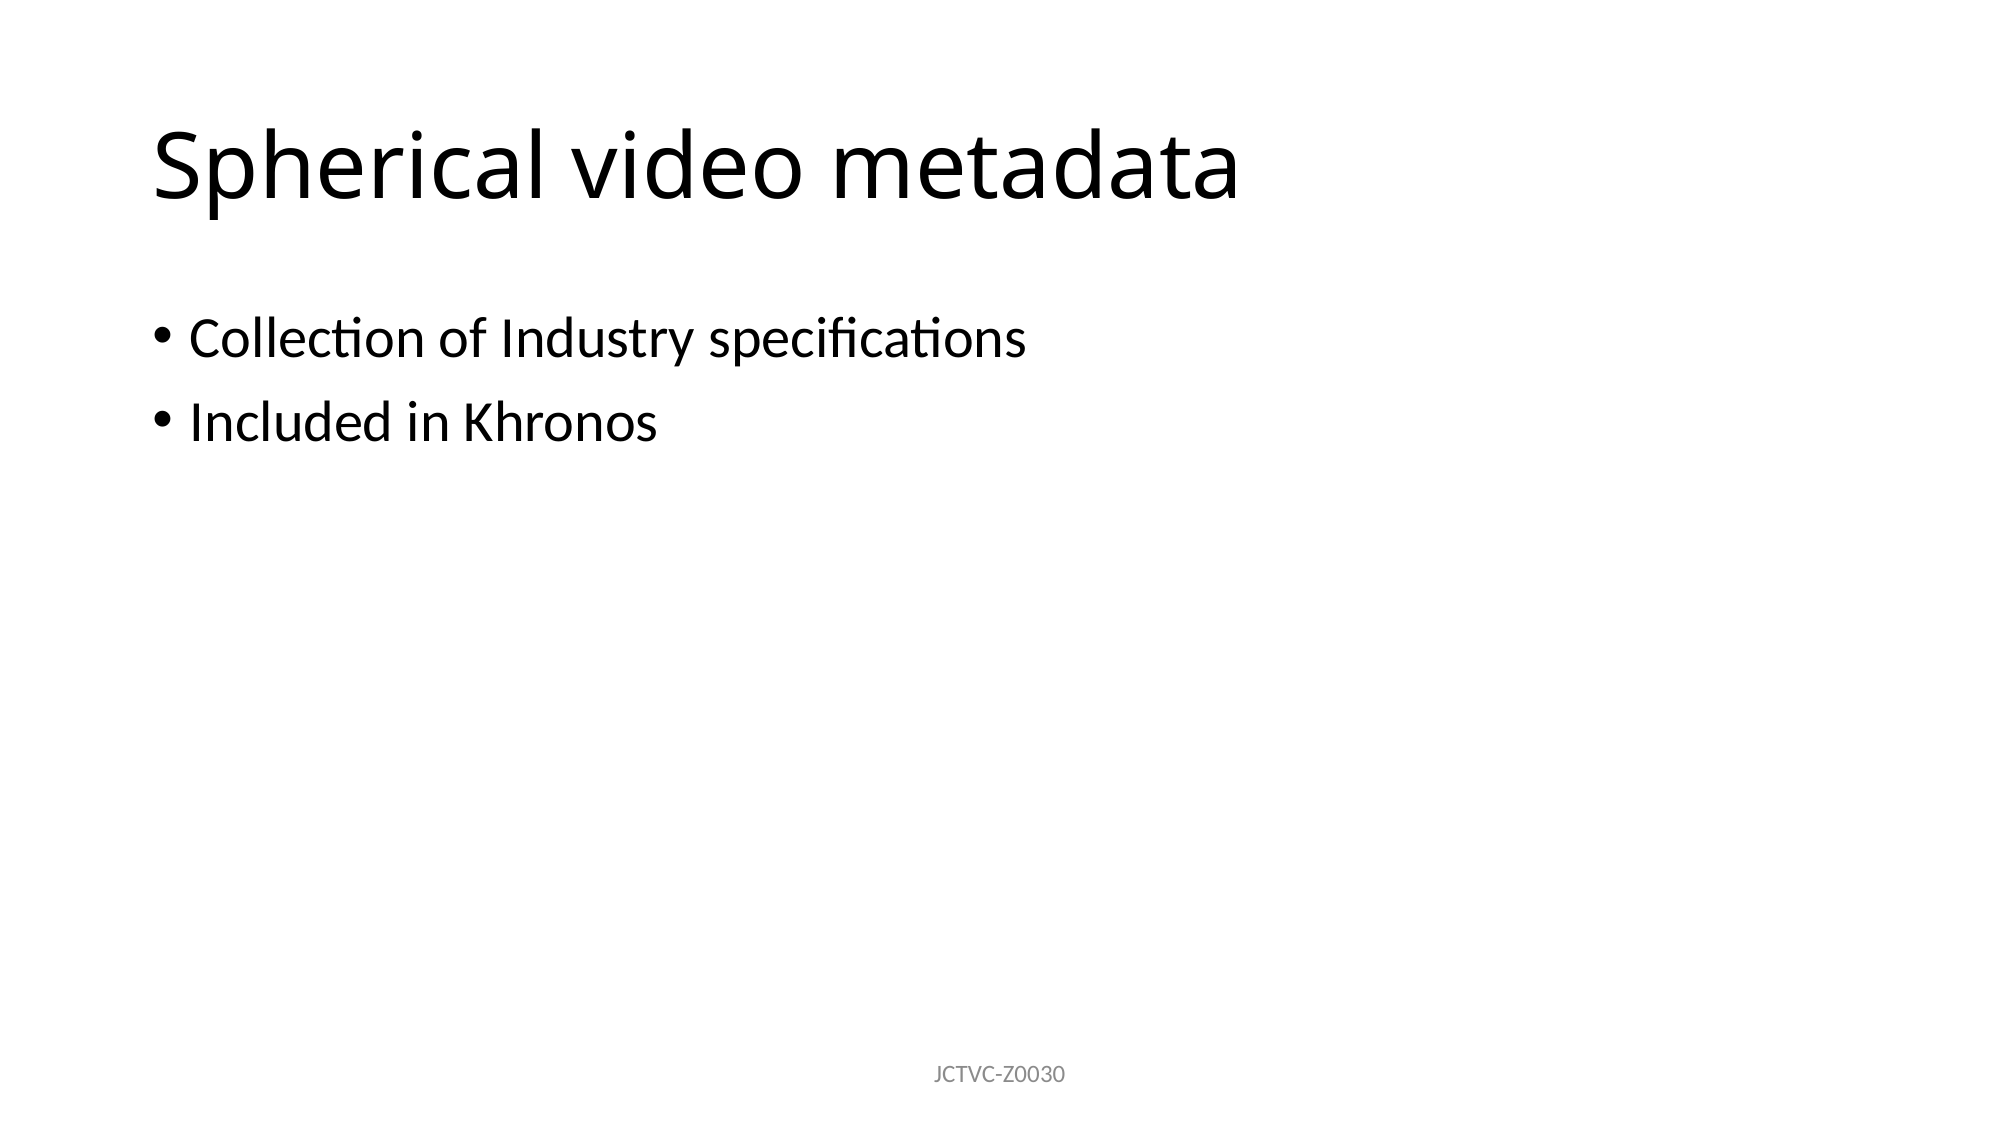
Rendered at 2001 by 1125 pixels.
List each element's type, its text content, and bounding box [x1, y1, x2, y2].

footer JCTVC-Z0030 [662, 1042, 1338, 1103]
title Spherical video metadata [137, 59, 1863, 278]
list Collection of Industry specifications Included in Khronos [137, 299, 1863, 1014]
